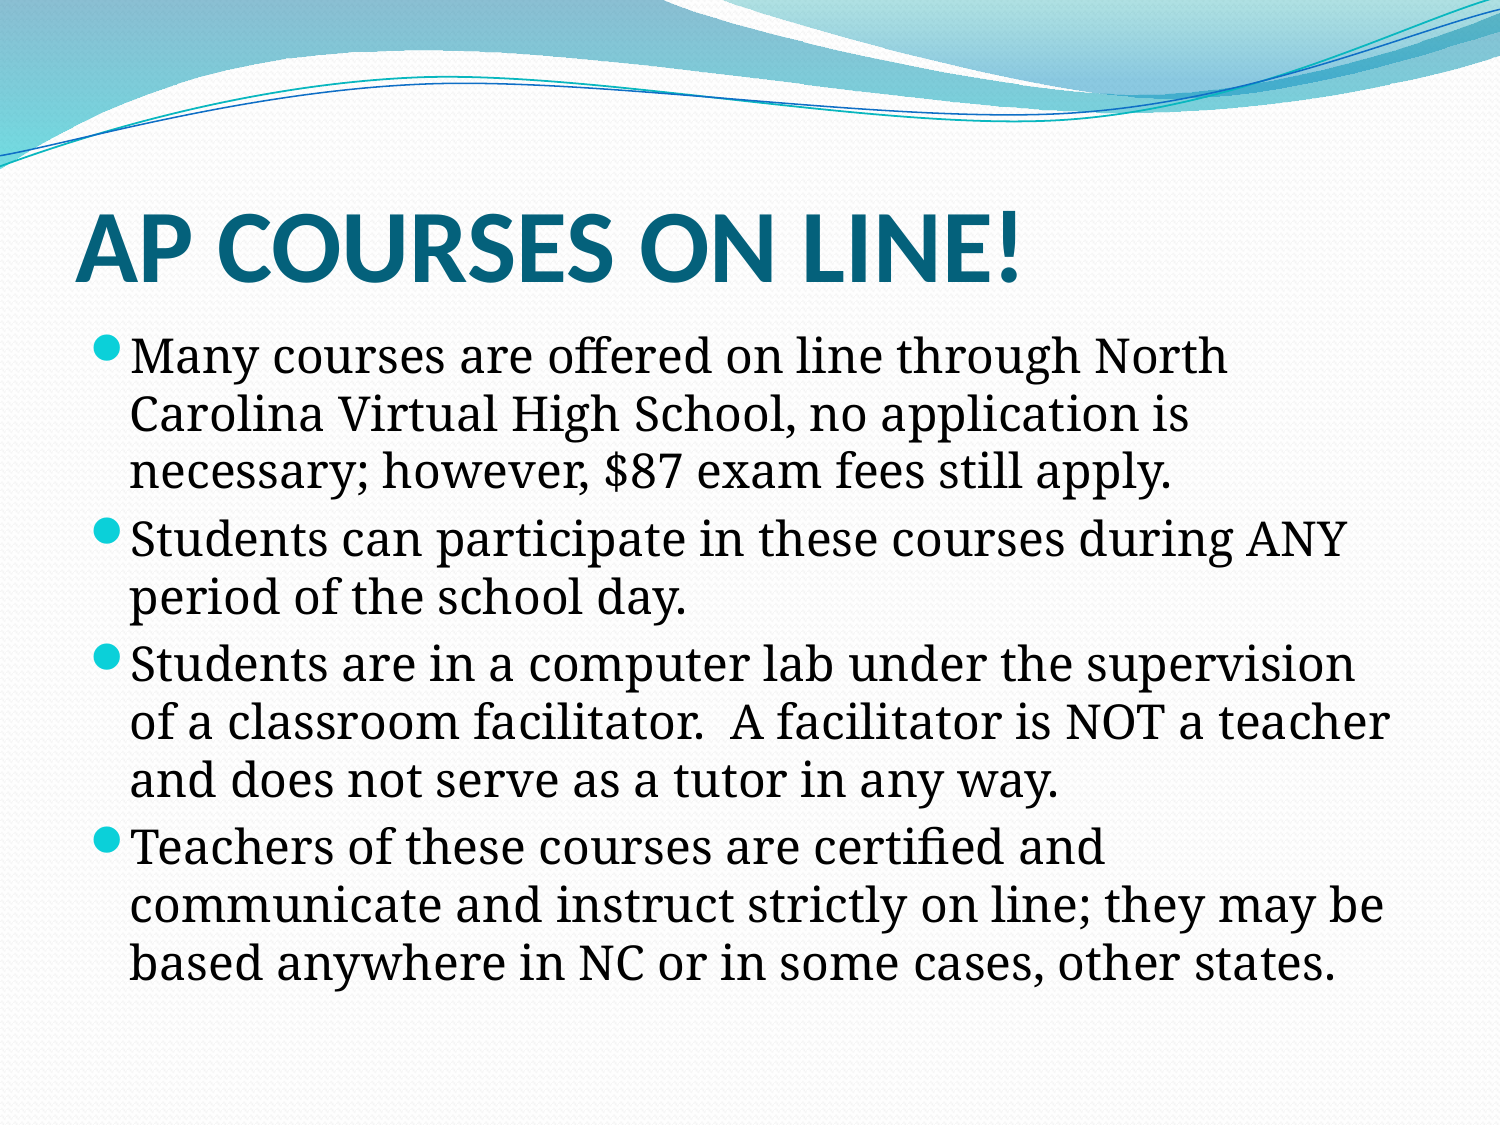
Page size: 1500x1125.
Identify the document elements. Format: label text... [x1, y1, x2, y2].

list Many courses are offered on line through North Carolina Virtual High School, no application is necessary; however, $87 exam fees still apply. Students can participate in these courses during ANY period of the school day. Students are in a computer lab under the supervision of a classroom facilitator. A facilitator is NOT a teacher and does not serve as a tutor in any way. Teachers of these courses are certified and communicate and instruct strictly on line; they may be based anywhere in NC or in some cases, other states. [75, 317, 1425, 1038]
title AP COURSES ON LINE! [75, 115, 1425, 303]
